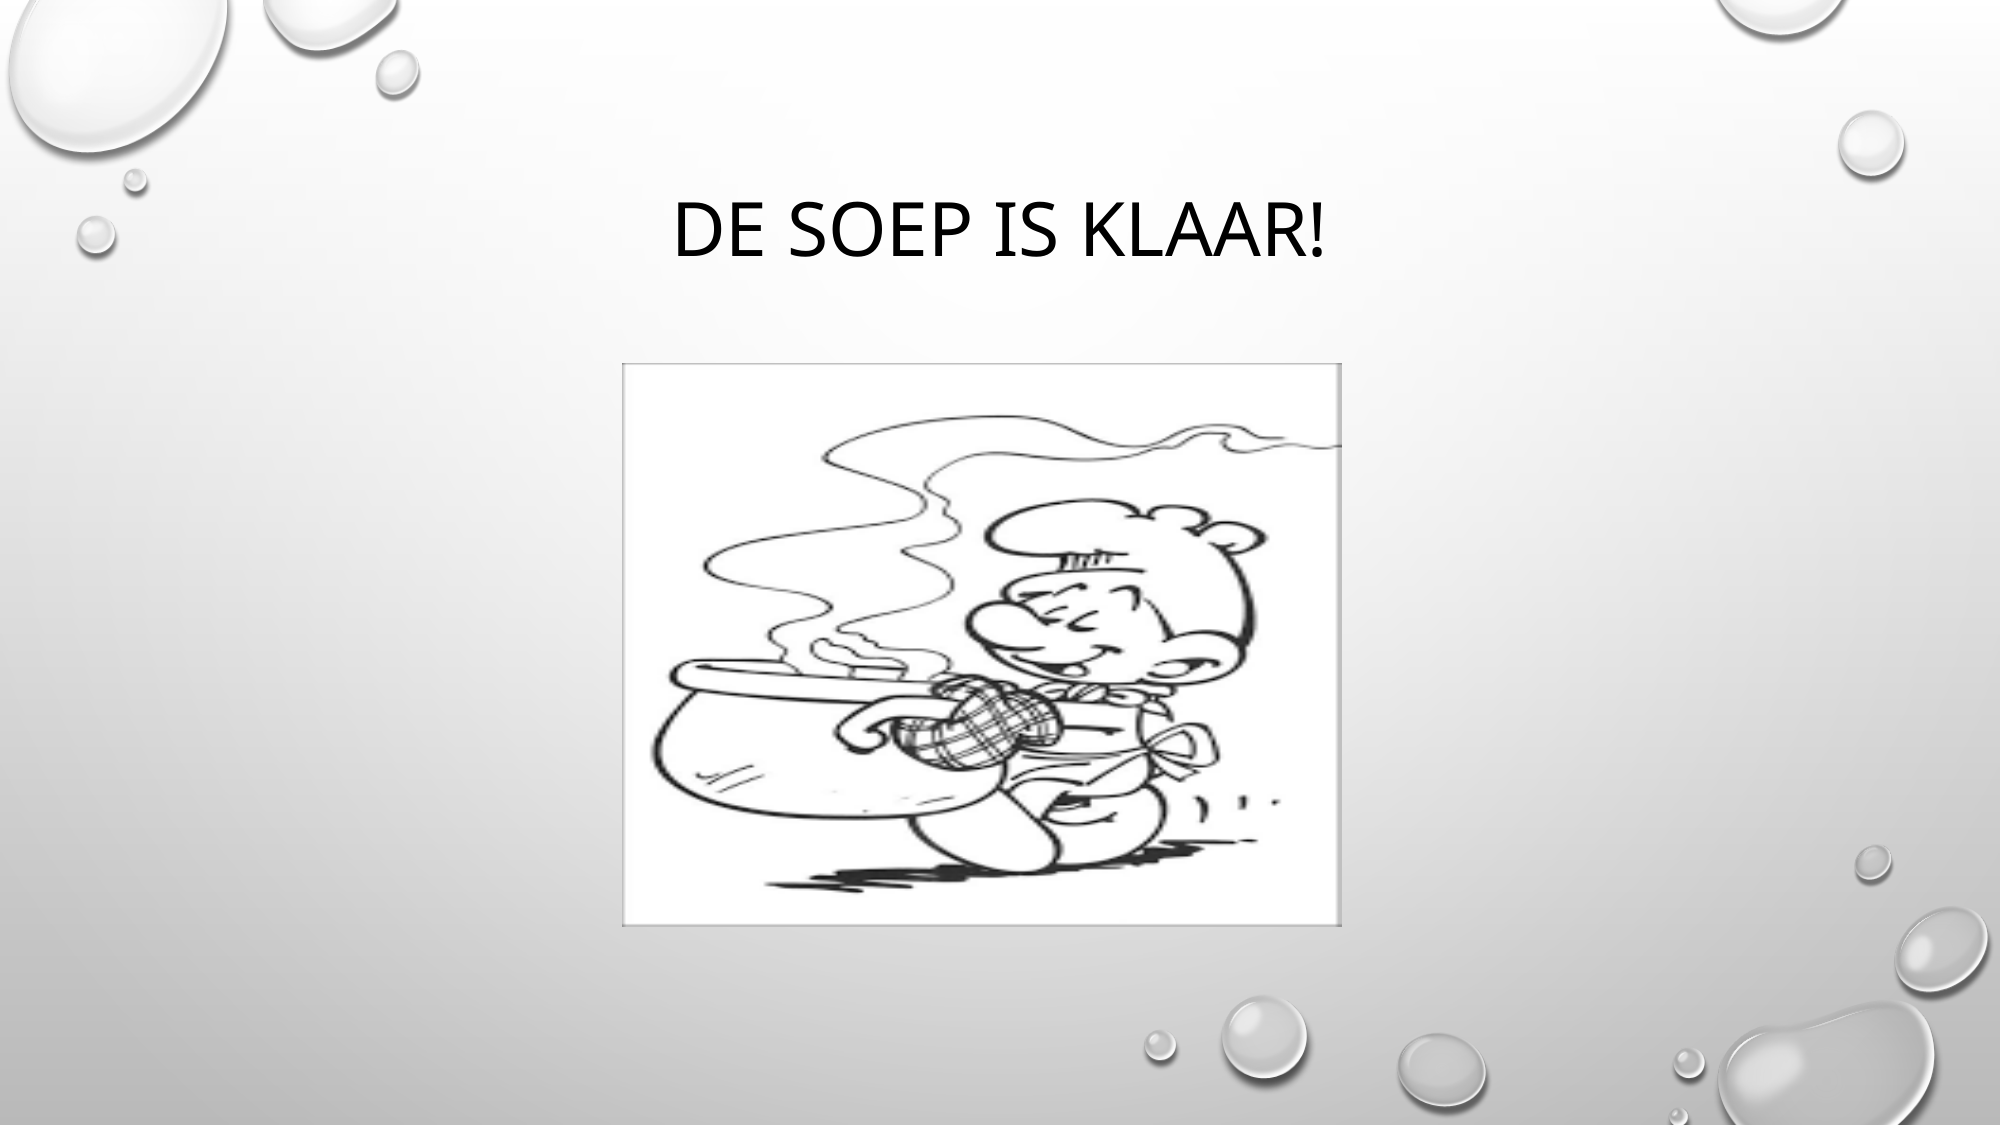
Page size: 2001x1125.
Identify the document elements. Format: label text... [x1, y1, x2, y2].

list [622, 363, 1342, 928]
title De Soep is klaar! [149, 101, 1851, 364]
picture [0, 0, 2000, 1125]
